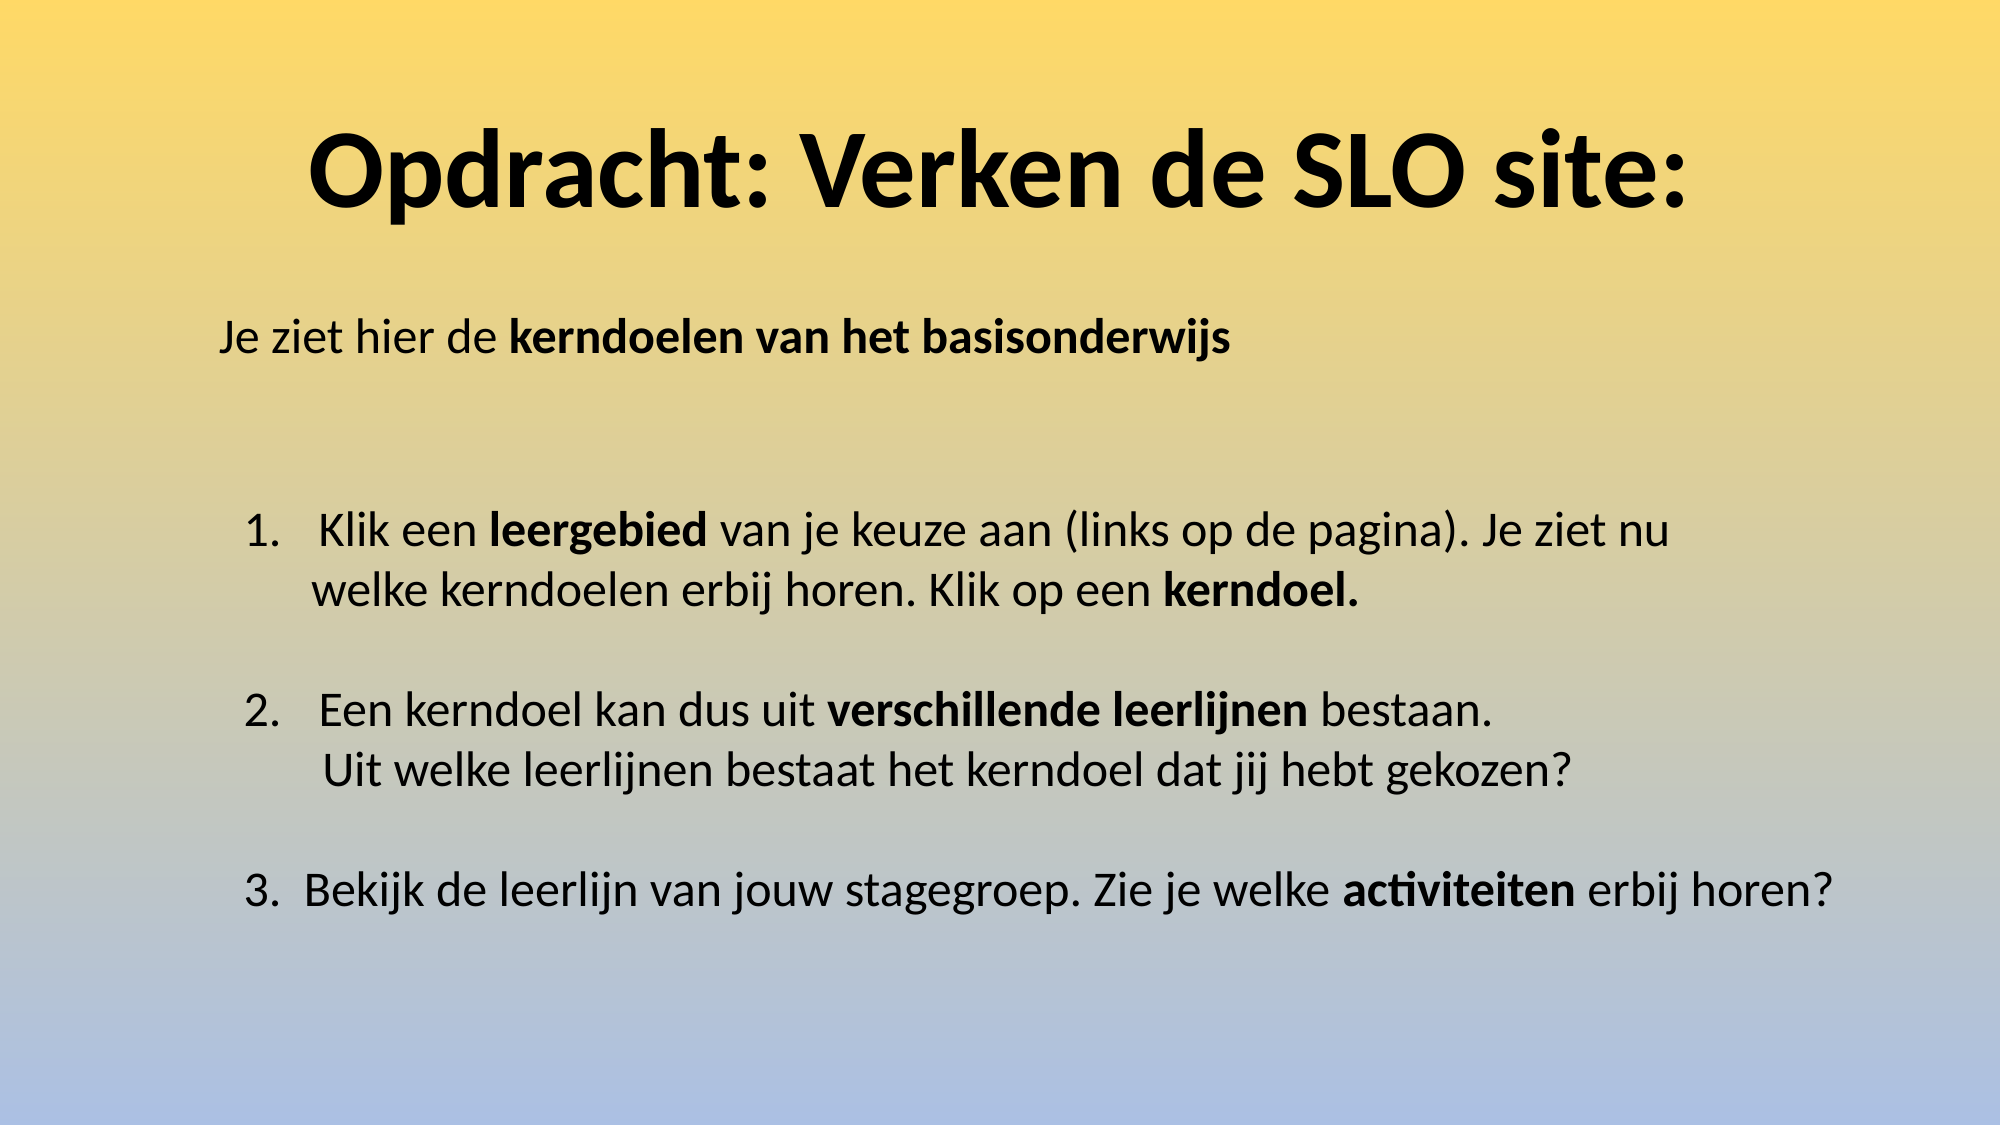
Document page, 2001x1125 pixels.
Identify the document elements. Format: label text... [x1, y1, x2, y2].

text_box Je ziet hier de kerndoelen van het basisonderwijs [204, 296, 1247, 371]
text_box Klik een leergebied van je keuze aan (links op de pagina). Je ziet nu welke kerndoelen erbij horen. Klik op een kerndoel. Een kerndoel kan dus uit verschillende leerlijnen bestaan. Uit welke leerlijnen bestaat het kerndoel dat jij hebt gekozen? 3. Bekijk de leerlijn van jouw stagegroep. Zie je welke activiteiten erbij horen? [228, 429, 1850, 1045]
text_box Opdracht: Verken de SLO site: [293, 87, 1707, 238]
